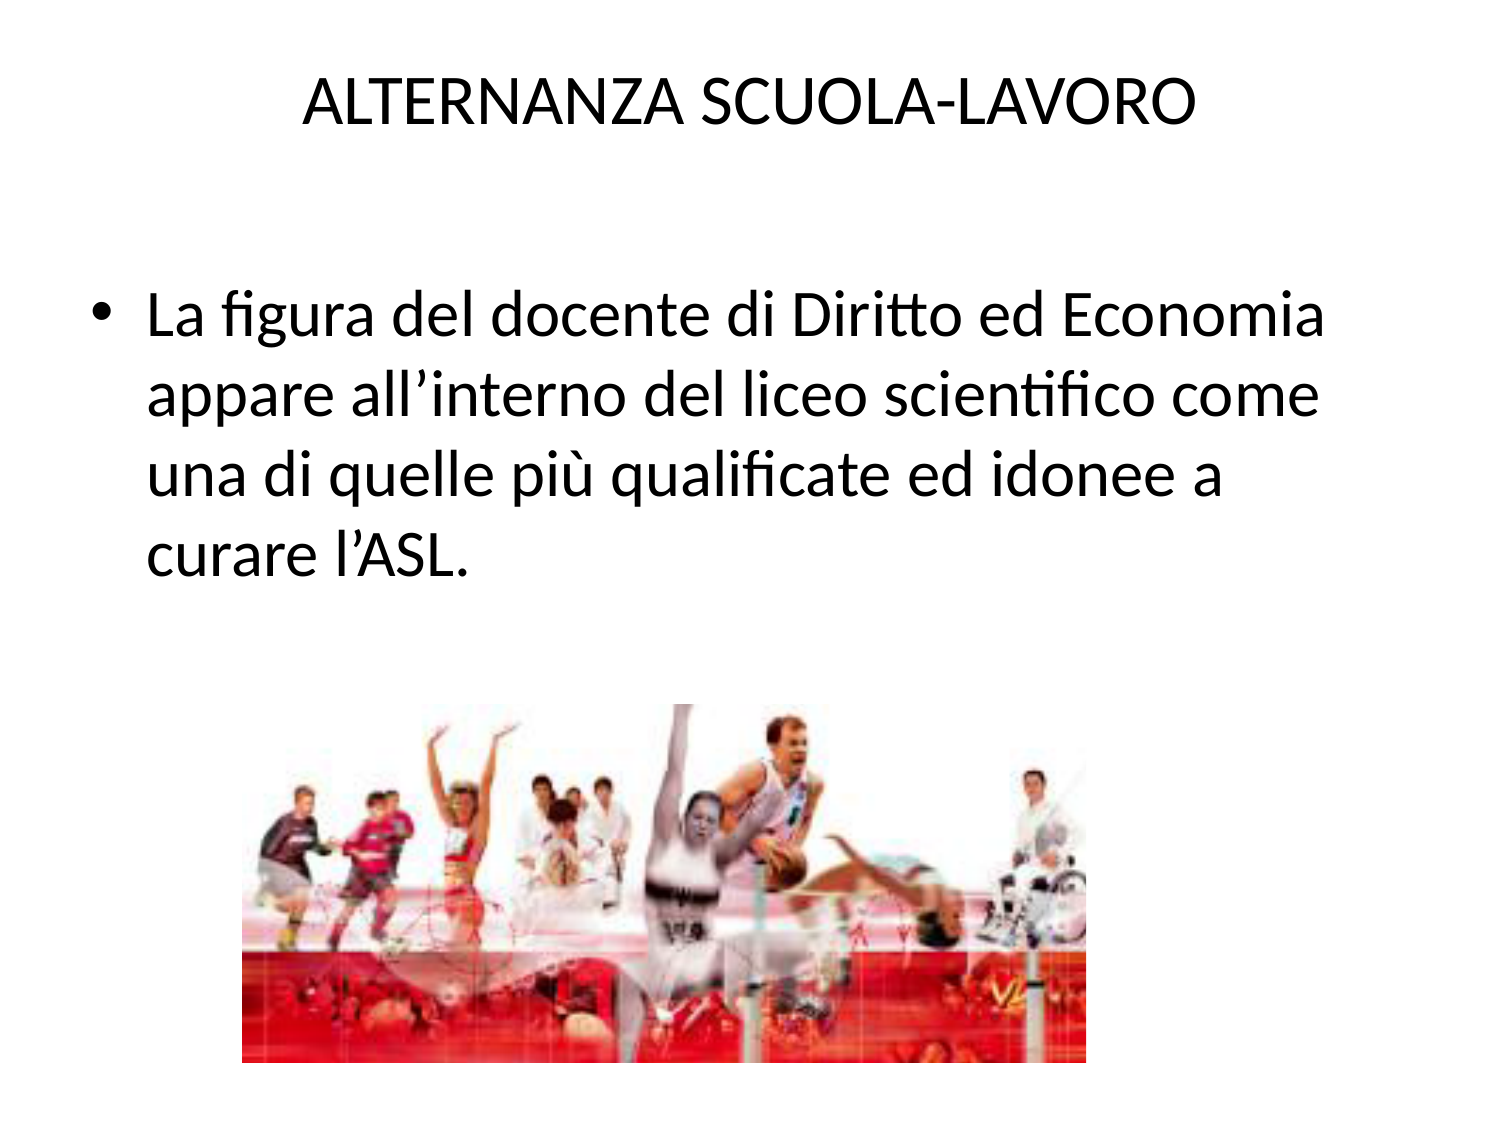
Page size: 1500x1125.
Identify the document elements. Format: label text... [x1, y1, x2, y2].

picture [241, 703, 1087, 1063]
list La figura del docente di Diritto ed Economia appare all’interno del liceo scientifico come una di quelle più qualificate ed idonee a curare l’ASL. [75, 262, 1425, 1005]
title ALTERNANZA SCUOLA-LAVORO [75, 45, 1425, 233]
